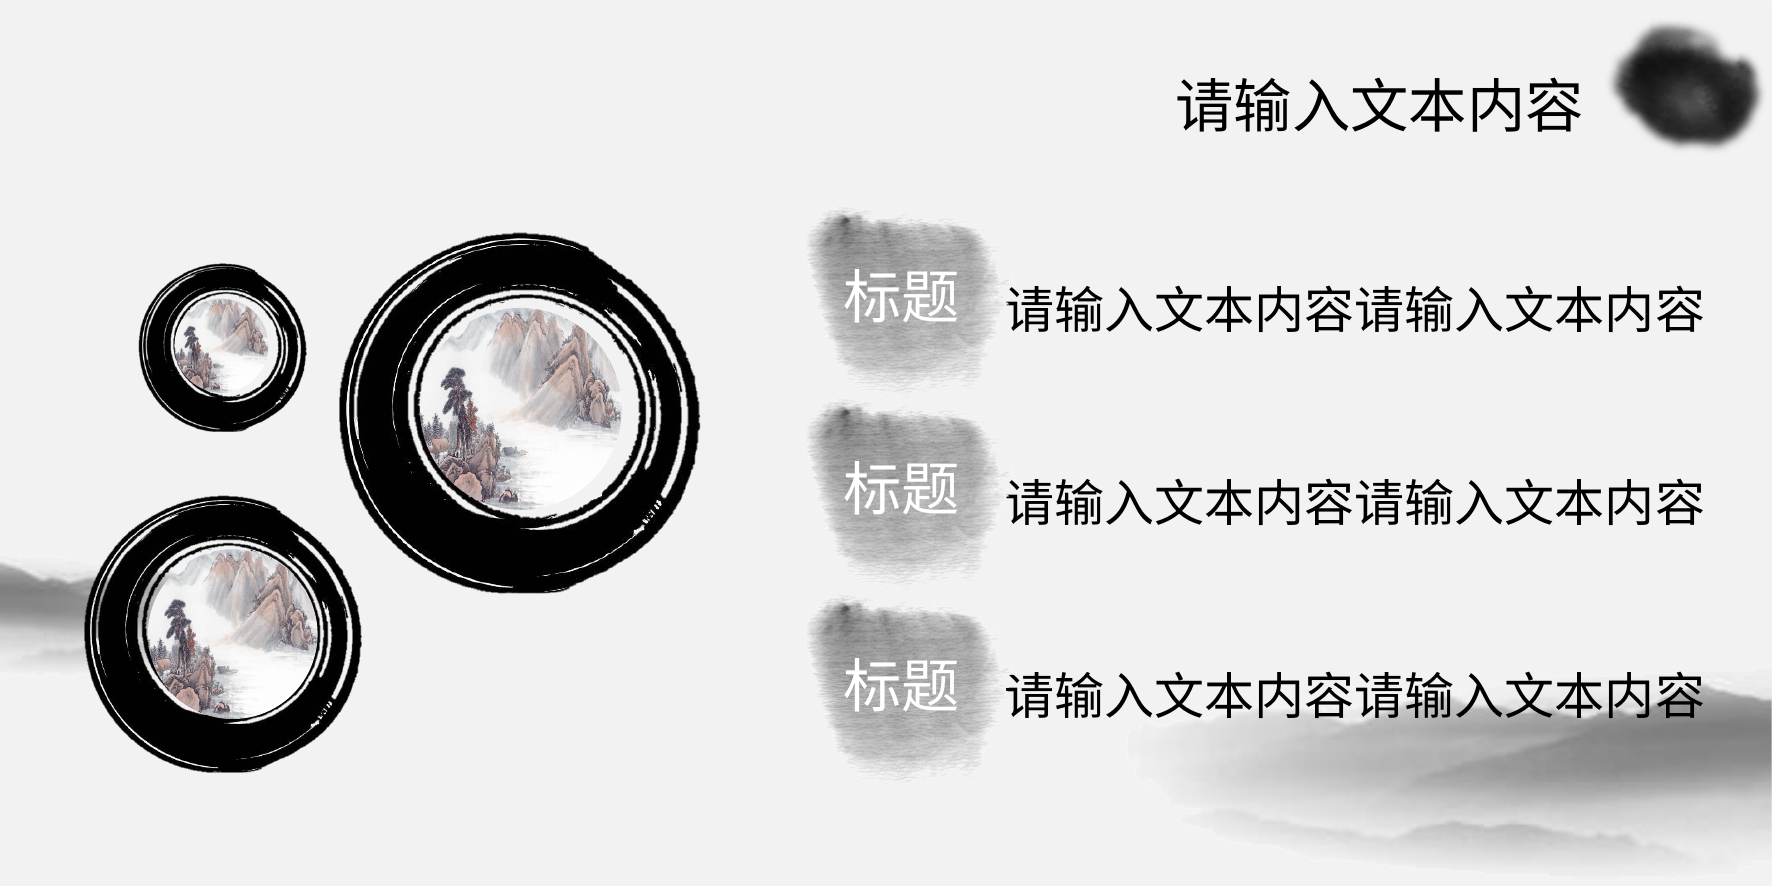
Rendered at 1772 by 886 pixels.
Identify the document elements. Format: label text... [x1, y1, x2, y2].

picture [0, 196, 1772, 886]
text_box 请输入文本内容 [1161, 61, 1596, 147]
text_box 请输入文本内容请输入文本内容 [1028, 463, 1772, 511]
picture [1596, 13, 1772, 165]
text_box 请输入文本内容请输入文本内容 [1028, 271, 1772, 347]
